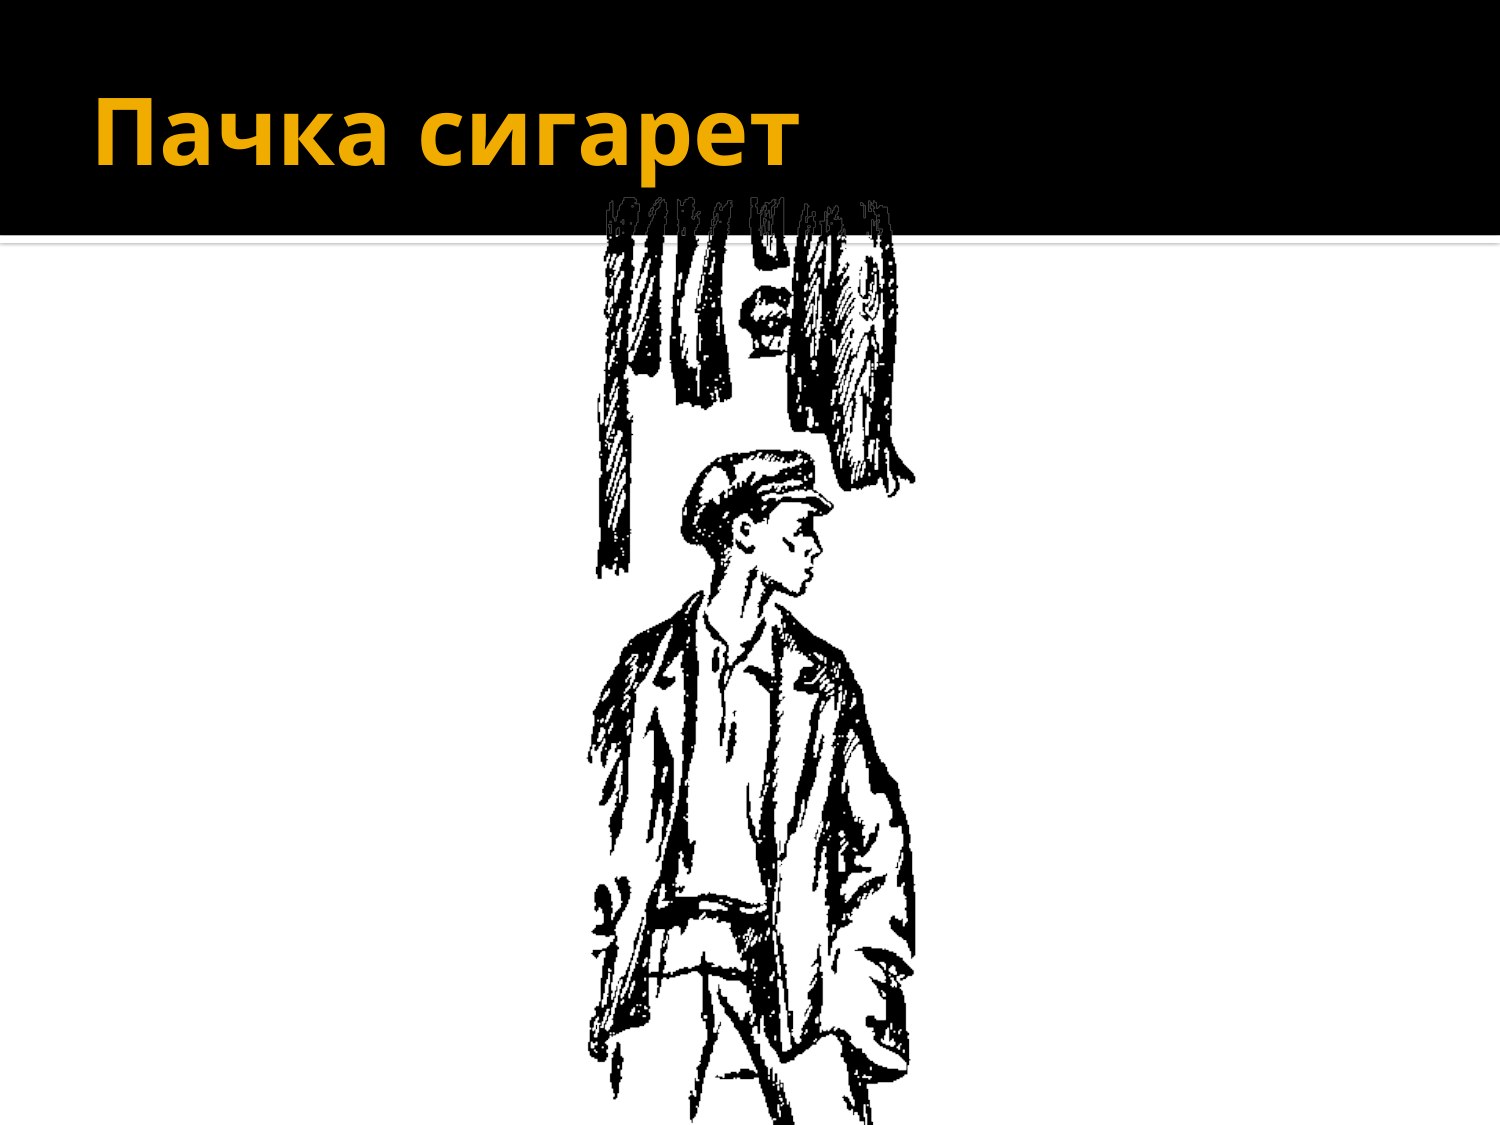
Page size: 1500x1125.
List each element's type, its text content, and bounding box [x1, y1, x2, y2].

picture [585, 187, 919, 1125]
title Пачка сигарет [75, 25, 1425, 231]
